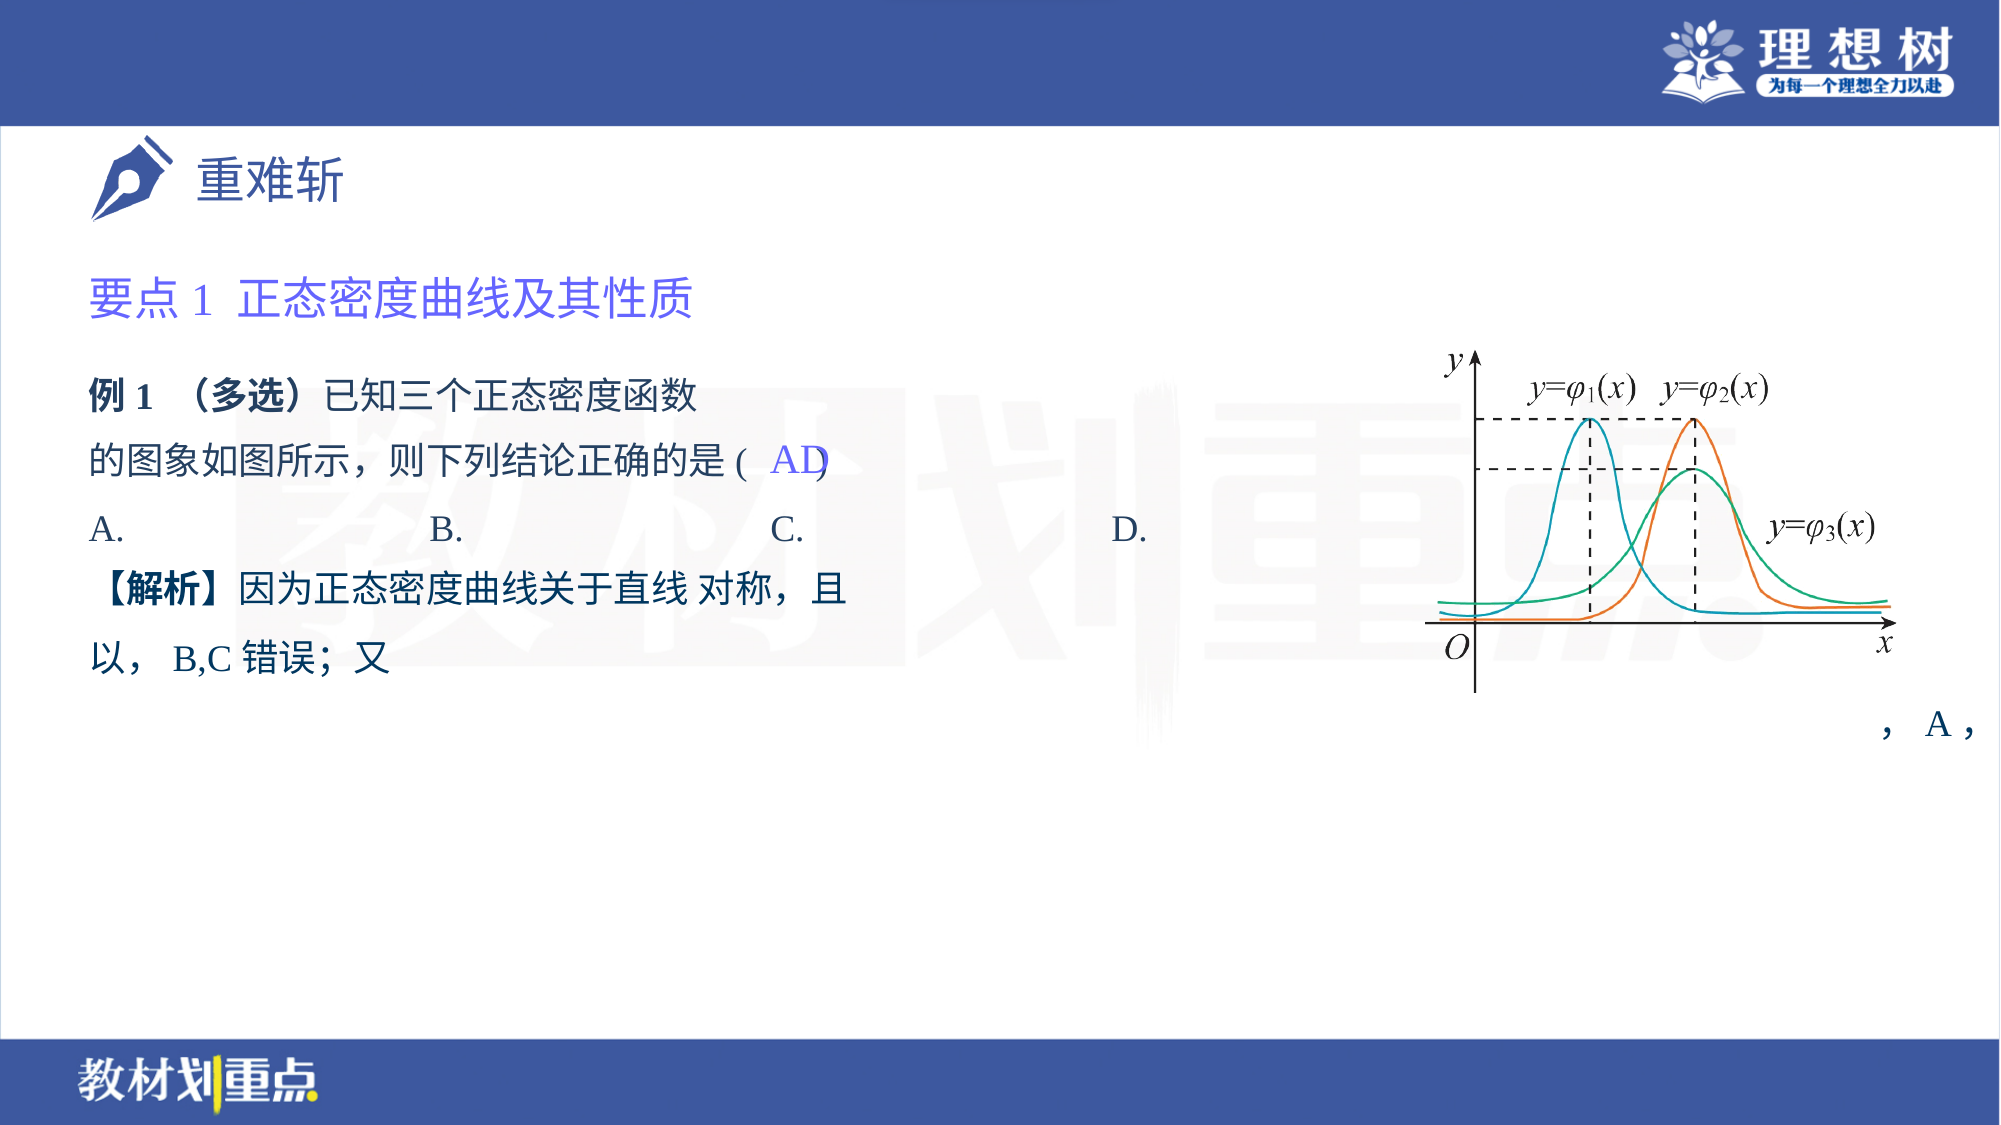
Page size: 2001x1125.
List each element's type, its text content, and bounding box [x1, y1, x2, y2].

picture [0, 0, 2000, 1125]
text_box 要点1 正态密度曲线及其性质 [88, 243, 1911, 383]
text_box 重难斩 [194, 135, 491, 222]
text_box AD [754, 429, 846, 480]
